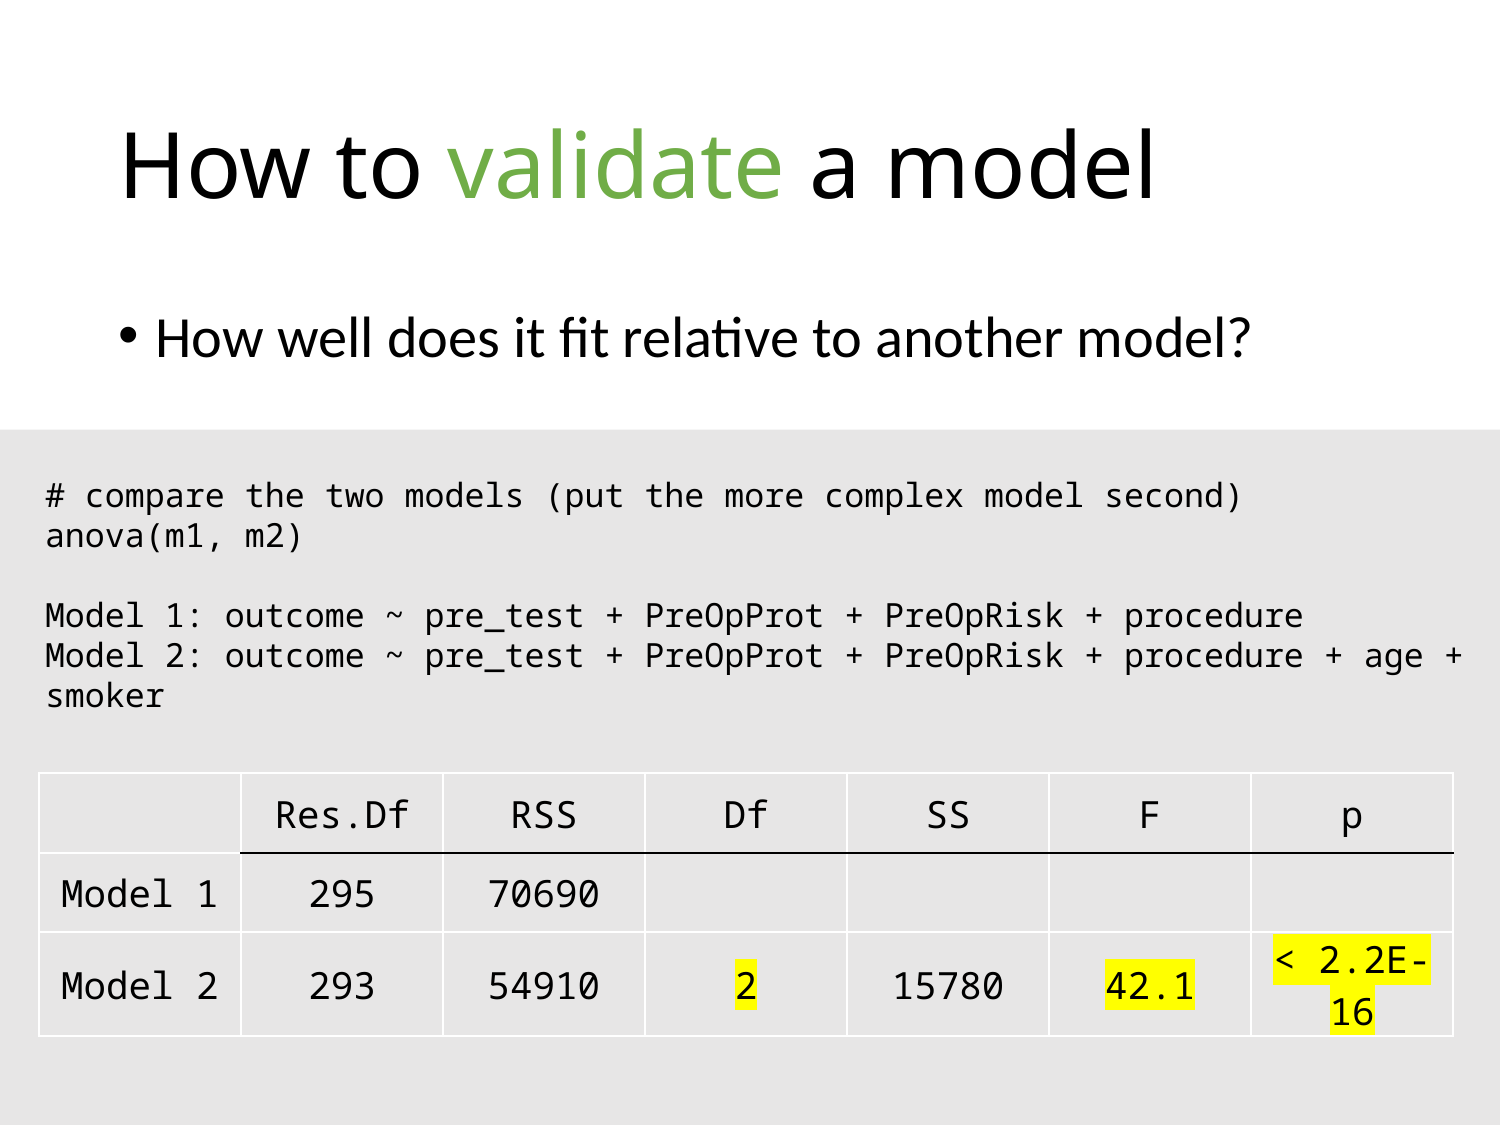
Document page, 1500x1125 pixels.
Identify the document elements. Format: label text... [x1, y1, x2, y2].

table_header Df [646, 774, 846, 852]
table_cell 2 [646, 933, 846, 1035]
table_cell 293 [242, 933, 442, 1035]
table_cell [1050, 854, 1250, 931]
table_cell Model 2 [40, 933, 240, 1035]
table_cell < 2.2E-16 [1252, 933, 1452, 1035]
table_cell 54910 [444, 933, 644, 1035]
table_cell 295 [242, 854, 442, 931]
title How to validate a model [103, 59, 1397, 278]
table_header RSS [444, 774, 644, 852]
table_header F [1050, 774, 1250, 852]
table_header Res.Df [242, 774, 442, 852]
table_cell [848, 854, 1048, 931]
list How well does it fit relative to another model? [103, 299, 1397, 429]
table_cell 70690 [444, 854, 644, 931]
table_cell [646, 854, 846, 931]
table_cell Model 1 [40, 854, 240, 931]
table_header p [1252, 774, 1452, 852]
table_cell 42.1 [1050, 933, 1250, 1035]
table_cell 15780 [848, 933, 1048, 1035]
text_box # compare the two models (put the more complex model second) anova(m1, m2) Model 1: outcome ~ pre_test + PreOpProt + PreOpRisk + procedure Model 2: outcome ~ pre_test + PreOpProt + PreOpRisk + procedure + age + smoker [0, 429, 1500, 1125]
table_cell [1252, 854, 1452, 931]
table_header SS [848, 774, 1048, 852]
table_header [40, 774, 240, 852]
